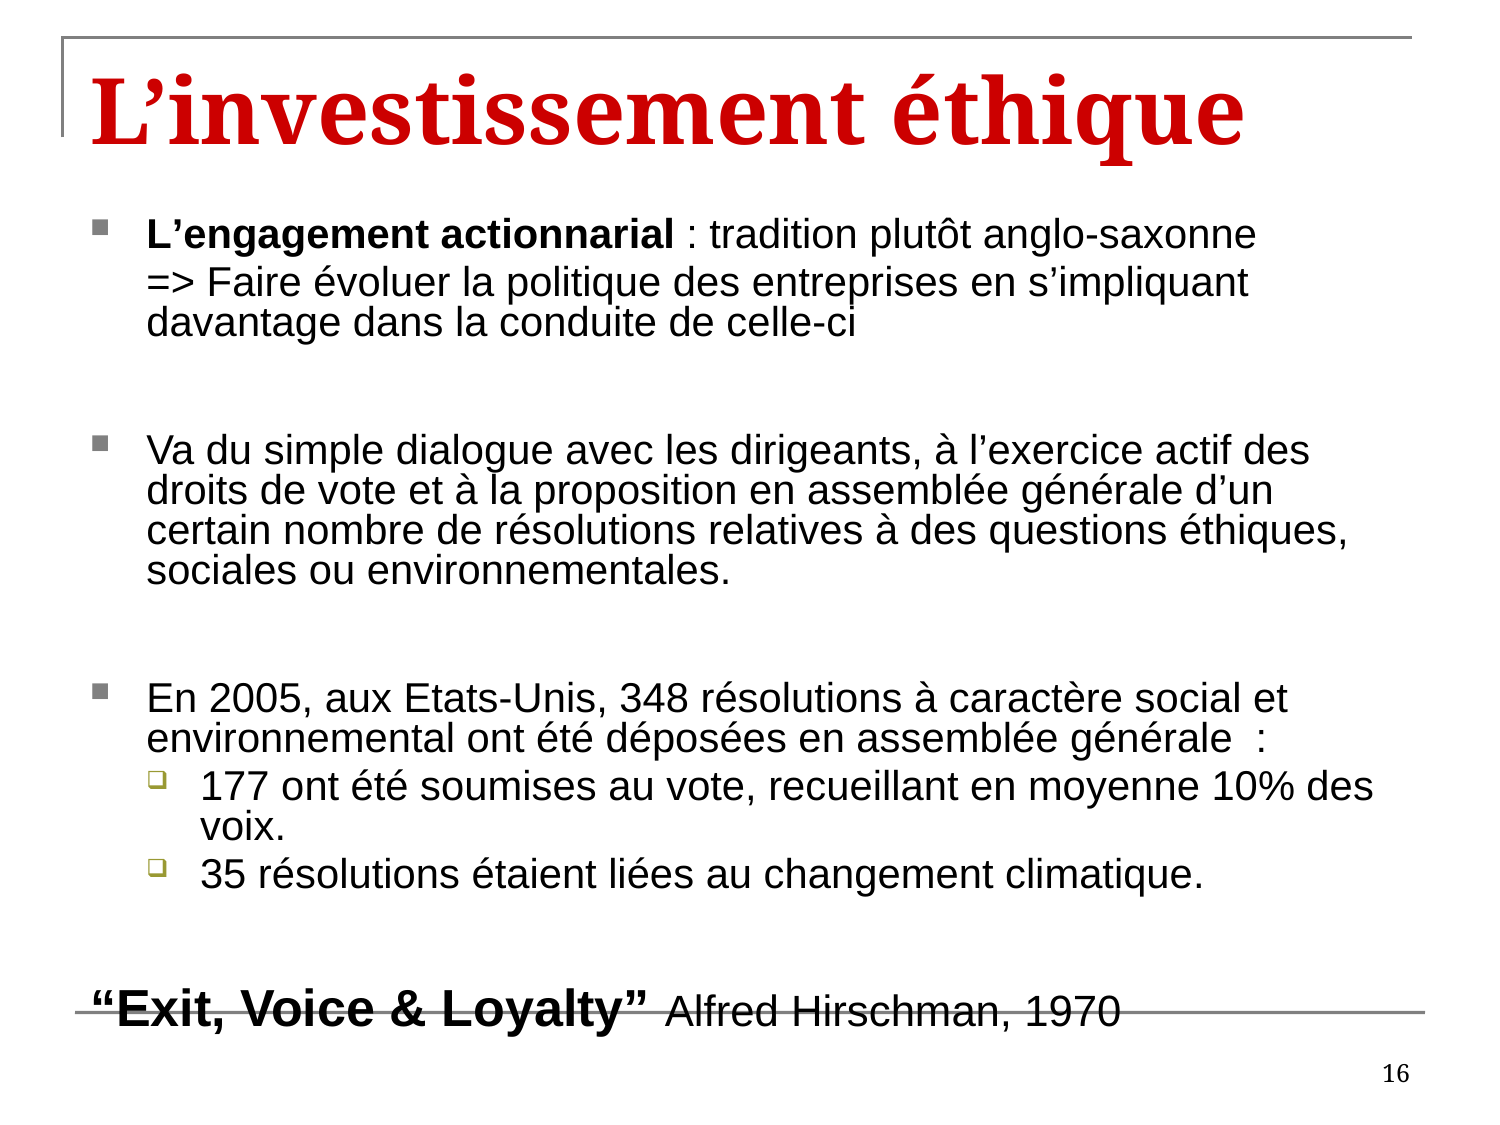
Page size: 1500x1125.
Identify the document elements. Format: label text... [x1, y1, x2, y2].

list L’engagement actionnarial : tradition plutôt anglo-saxonne => Faire évoluer la politique des entreprises en s’impliquant davantage dans la conduite de celle-ci Va du simple dialogue avec les dirigeants, à l’exercice actif des droits de vote et à la proposition en assemblée générale d’un certain nombre de résolutions relatives à des questions éthiques, sociales ou environnementales. En 2005, aux Etats-Unis, 348 résolutions à caractère social et environnemental ont été déposées en assemblée générale : 177 ont été soumises au vote, recueillant en moyenne 10% des voix. 35 résolutions étaient liées au changement climatique. “Exit, Voice & Loyalty” Alfred Hirschman, 1970 [75, 208, 1425, 1019]
title L’investissement éthique [75, 45, 1471, 173]
slide_number 16 [1074, 1024, 1425, 1100]
